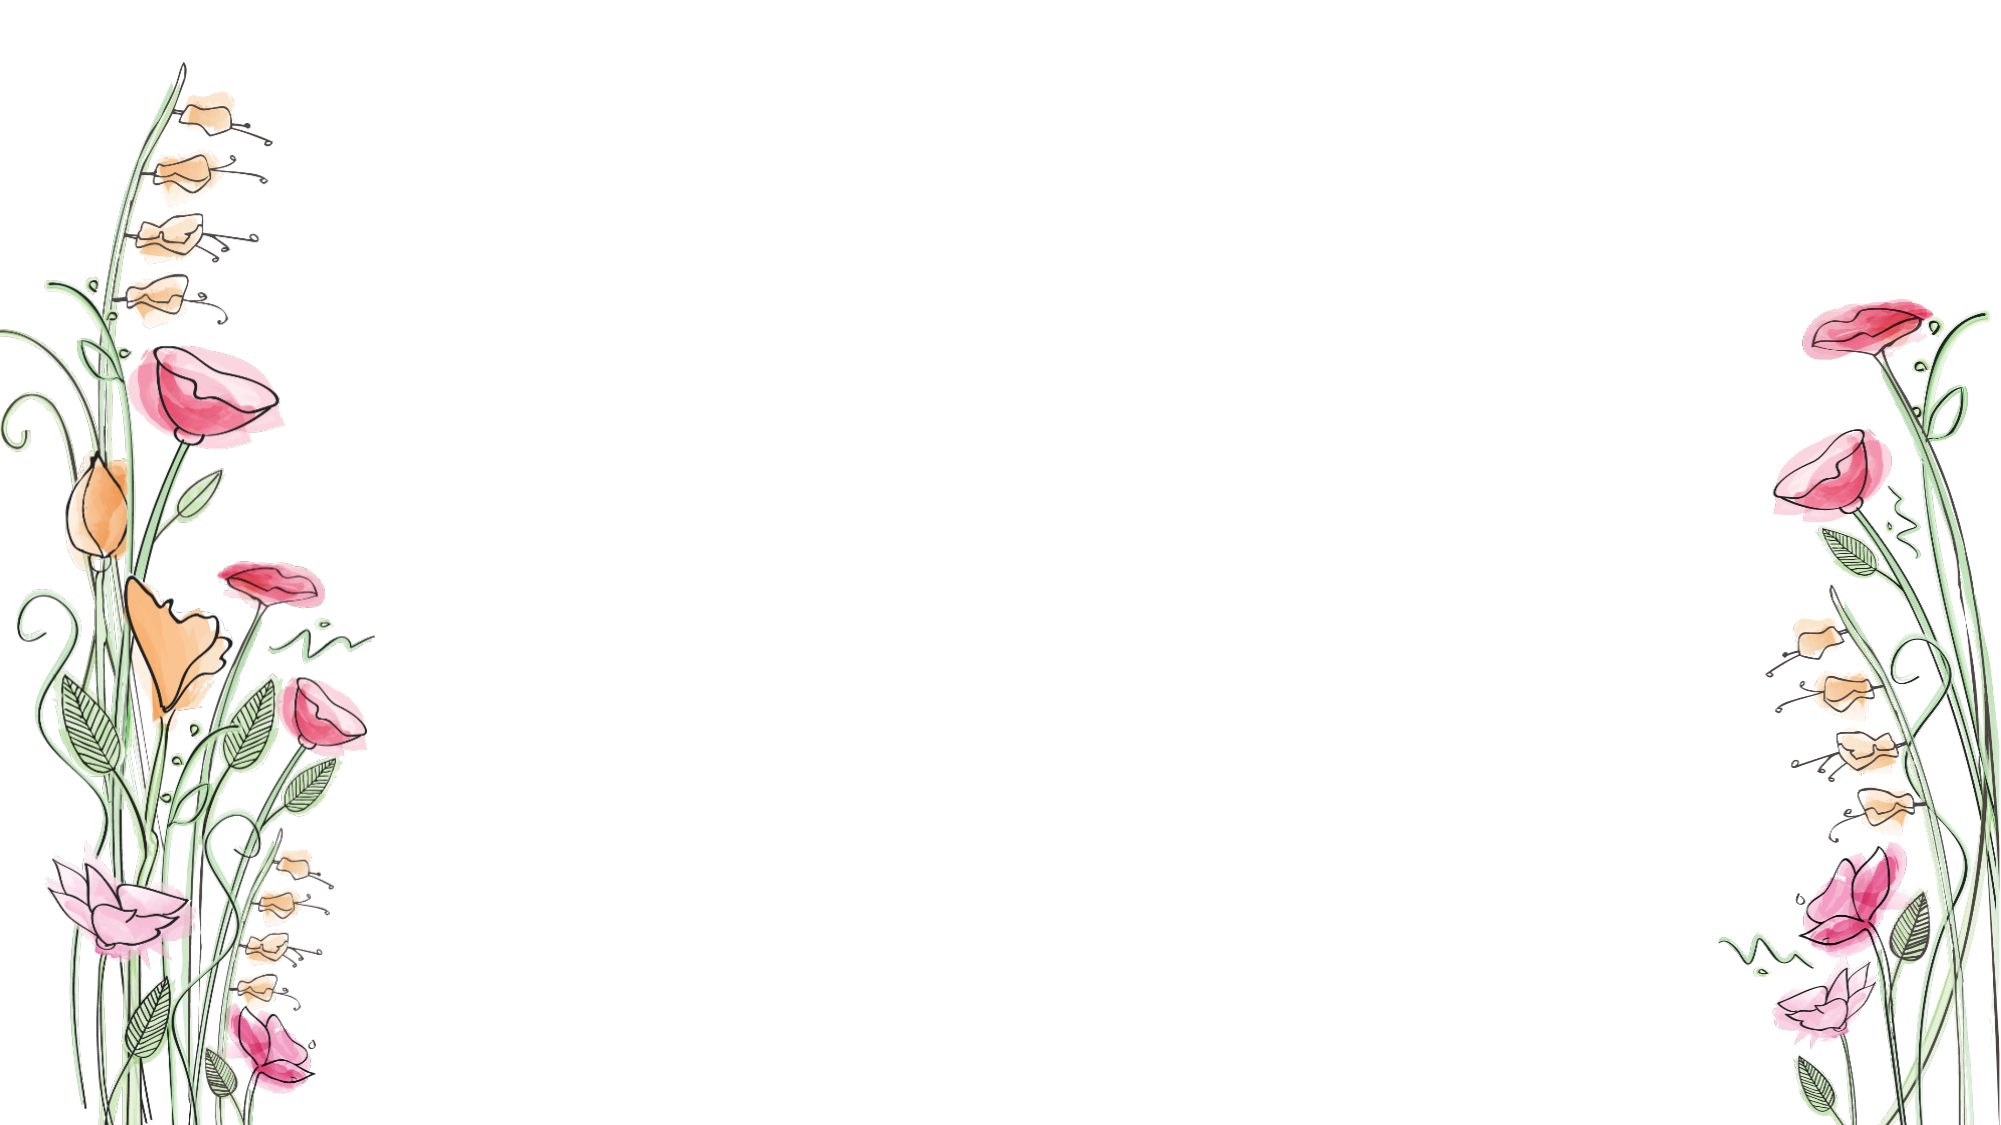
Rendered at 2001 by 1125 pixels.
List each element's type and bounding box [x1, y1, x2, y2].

picture [0, 62, 375, 1125]
picture [1650, 299, 2000, 1125]
